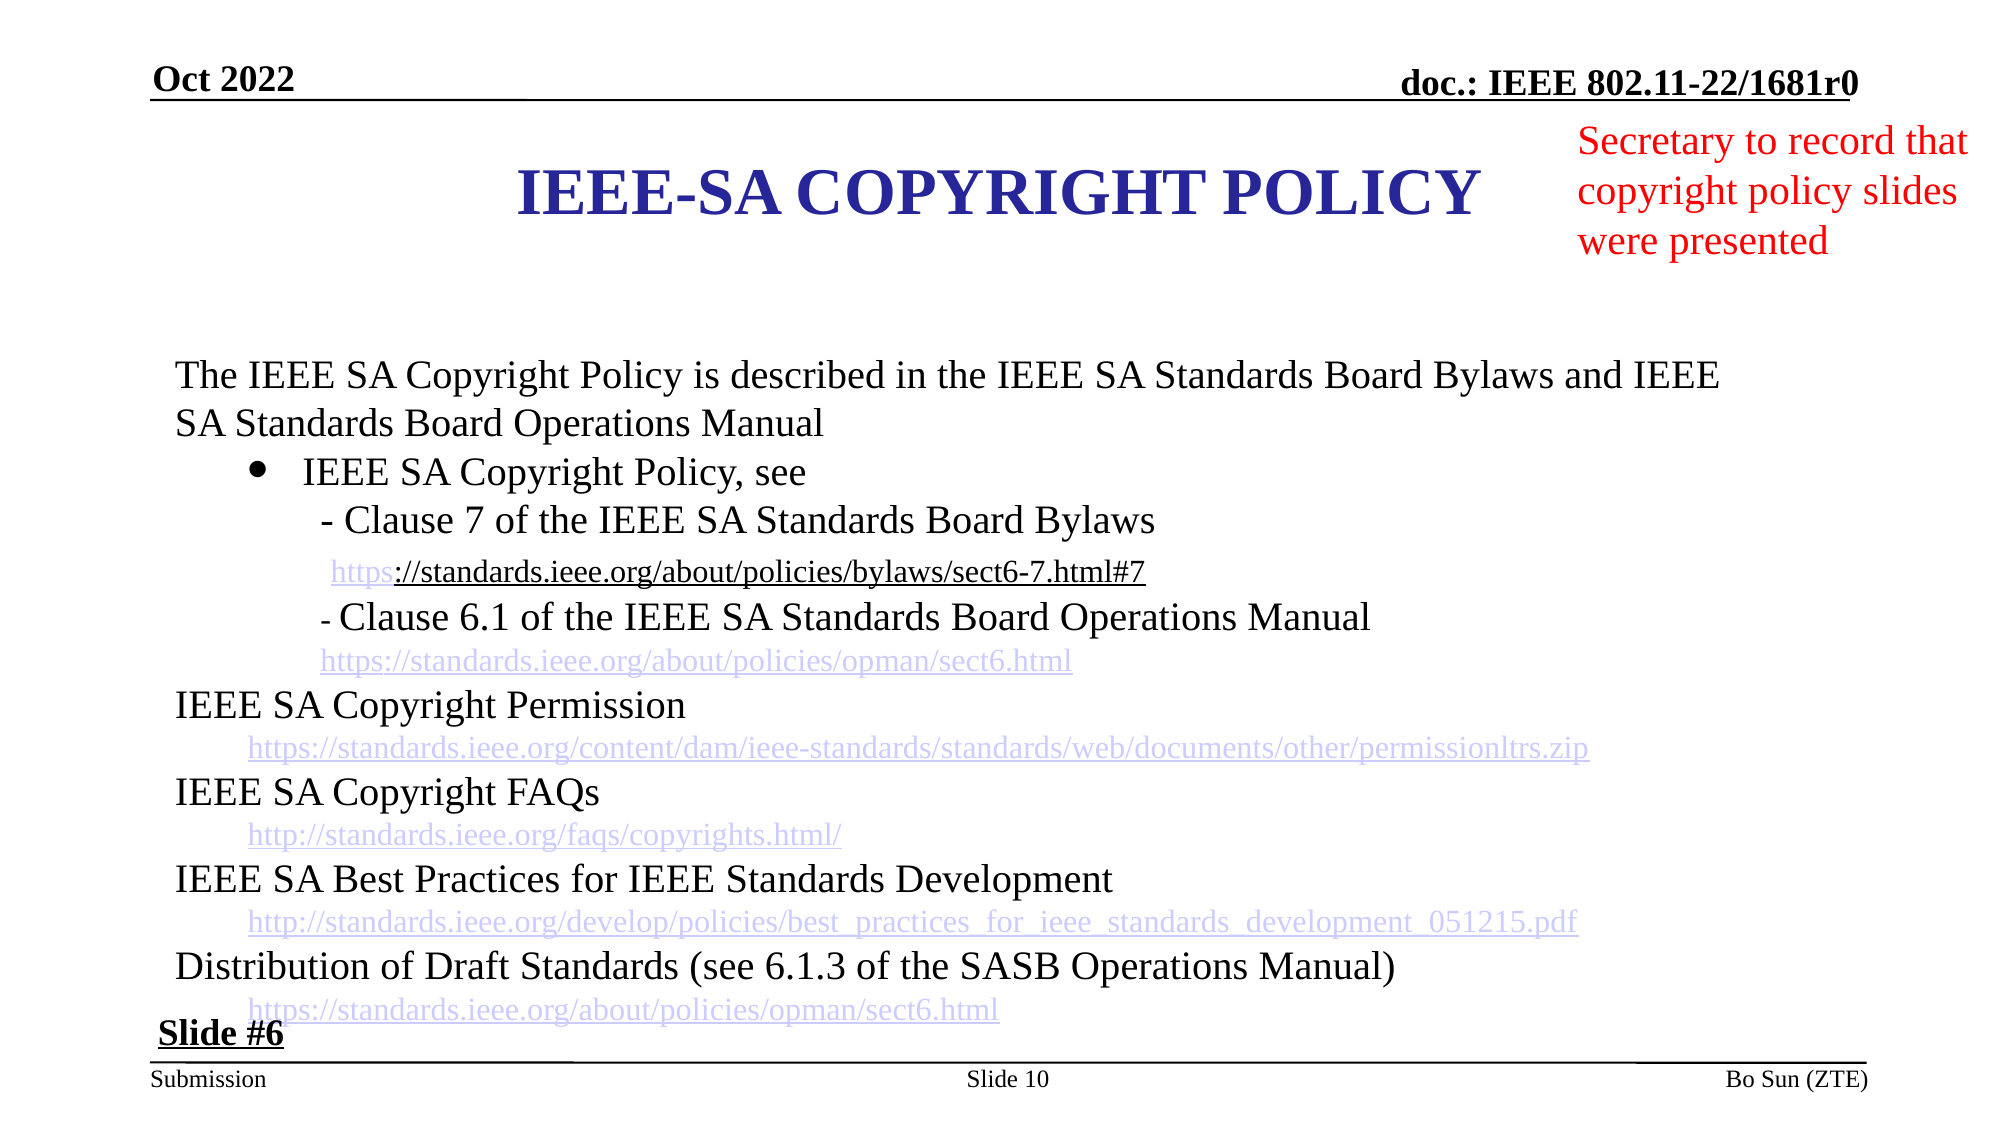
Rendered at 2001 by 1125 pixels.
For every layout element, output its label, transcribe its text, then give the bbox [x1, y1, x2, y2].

text_box The IEEE SA Copyright Policy is described in the IEEE SA Standards Board Bylaws and IEEE SA Standards Board Operations Manual IEEE SA Copyright Policy, see - Clause 7 of the IEEE SA Standards Board Bylaws https://standards.ieee.org/about/policies/bylaws/sect6-7.html#7 - Clause 6.1 of the IEEE SA Standards Board Operations Manual https://standards.ieee.org/about/policies/opman/sect6.html IEEE SA Copyright Permission https://standards.ieee.org/content/dam/ieee-standards/standards/web/documents/other/permissionltrs.zip IEEE SA Copyright FAQs http://standards.ieee.org/faqs/copyrights.html/ IEEE SA Best Practices for IEEE Standards Development http://standards.ieee.org/develop/policies/best_practices_for_ieee_standards_development_051215.pdf Distribution of Draft Standards (see 6.1.3 of the SASB Operations Manual) https://standards.ieee.org/about/policies/opman/sect6.html [174, 340, 1776, 1041]
text_box Secretary to record that copyright policy slides were presented [1562, 104, 1988, 270]
text_box IEEE-SA COPYRIGHT POLICY [362, 100, 1638, 276]
slide_number Slide 10 [949, 1061, 1067, 1123]
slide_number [152, 54, 563, 100]
footer Bo Sun (ZTE) [1171, 1061, 1869, 1093]
text_box Slide #6 [143, 1000, 300, 1061]
